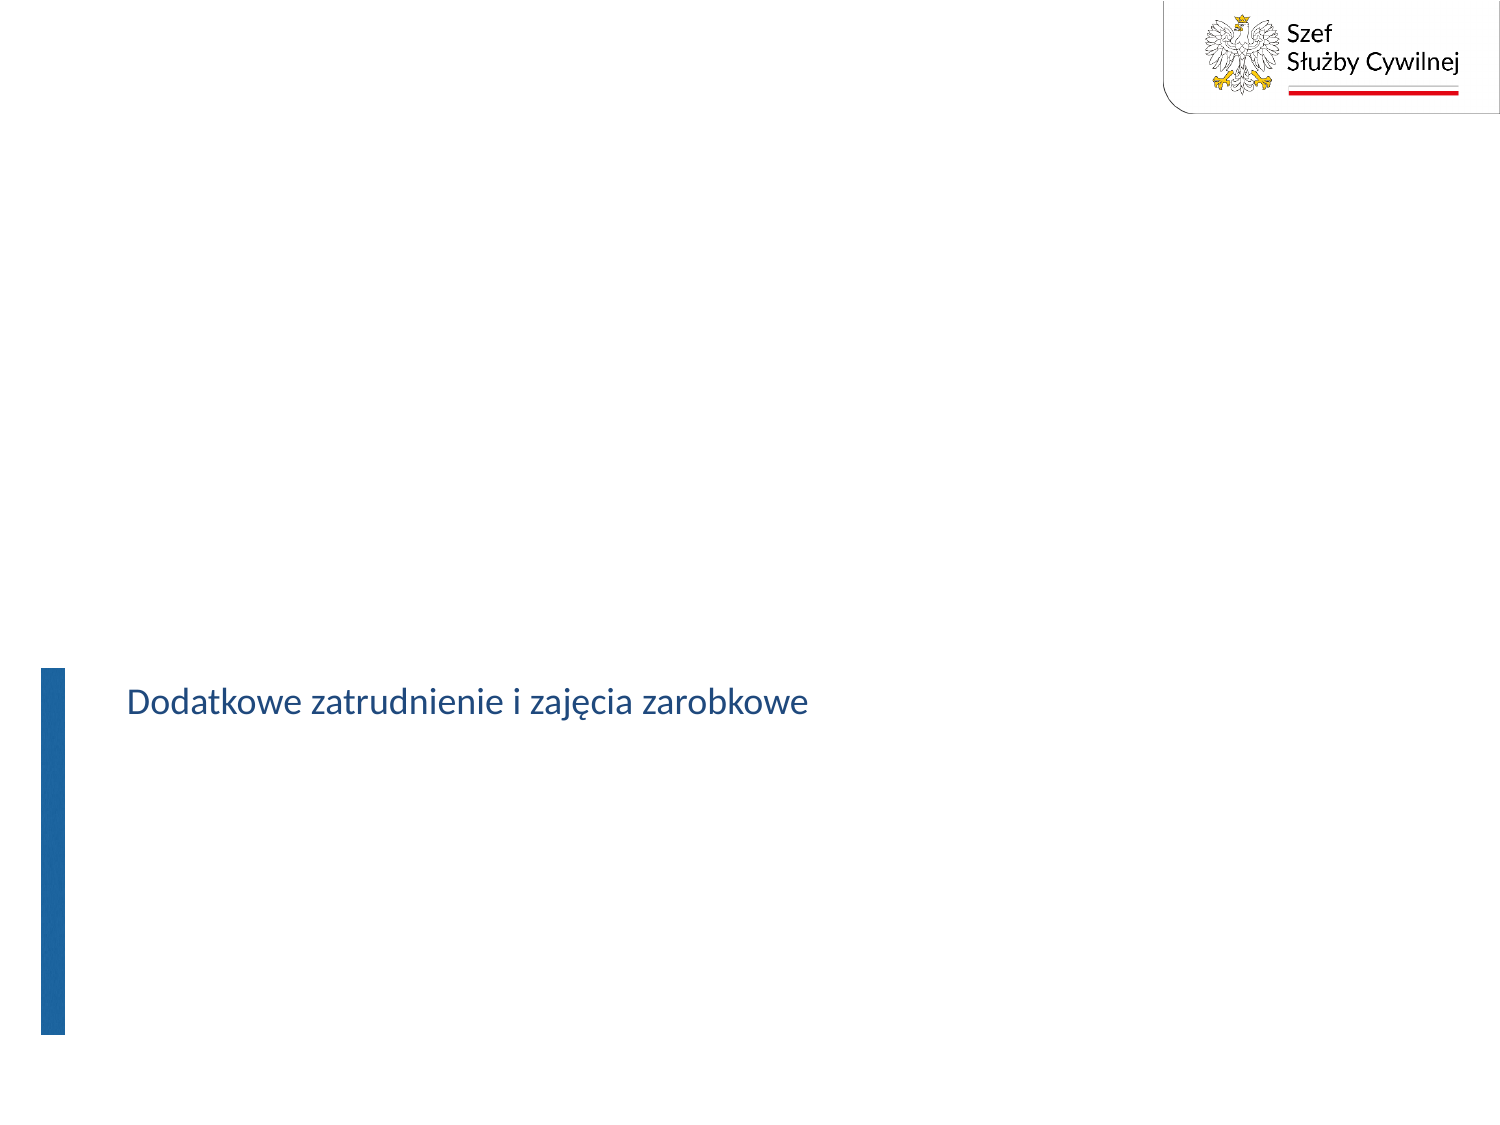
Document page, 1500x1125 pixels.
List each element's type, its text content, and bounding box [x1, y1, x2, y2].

title Dodatkowe zatrudnienie i zajęcia zarobkowe [112, 668, 1388, 822]
picture [41, 668, 65, 1035]
picture [1163, 0, 1500, 114]
